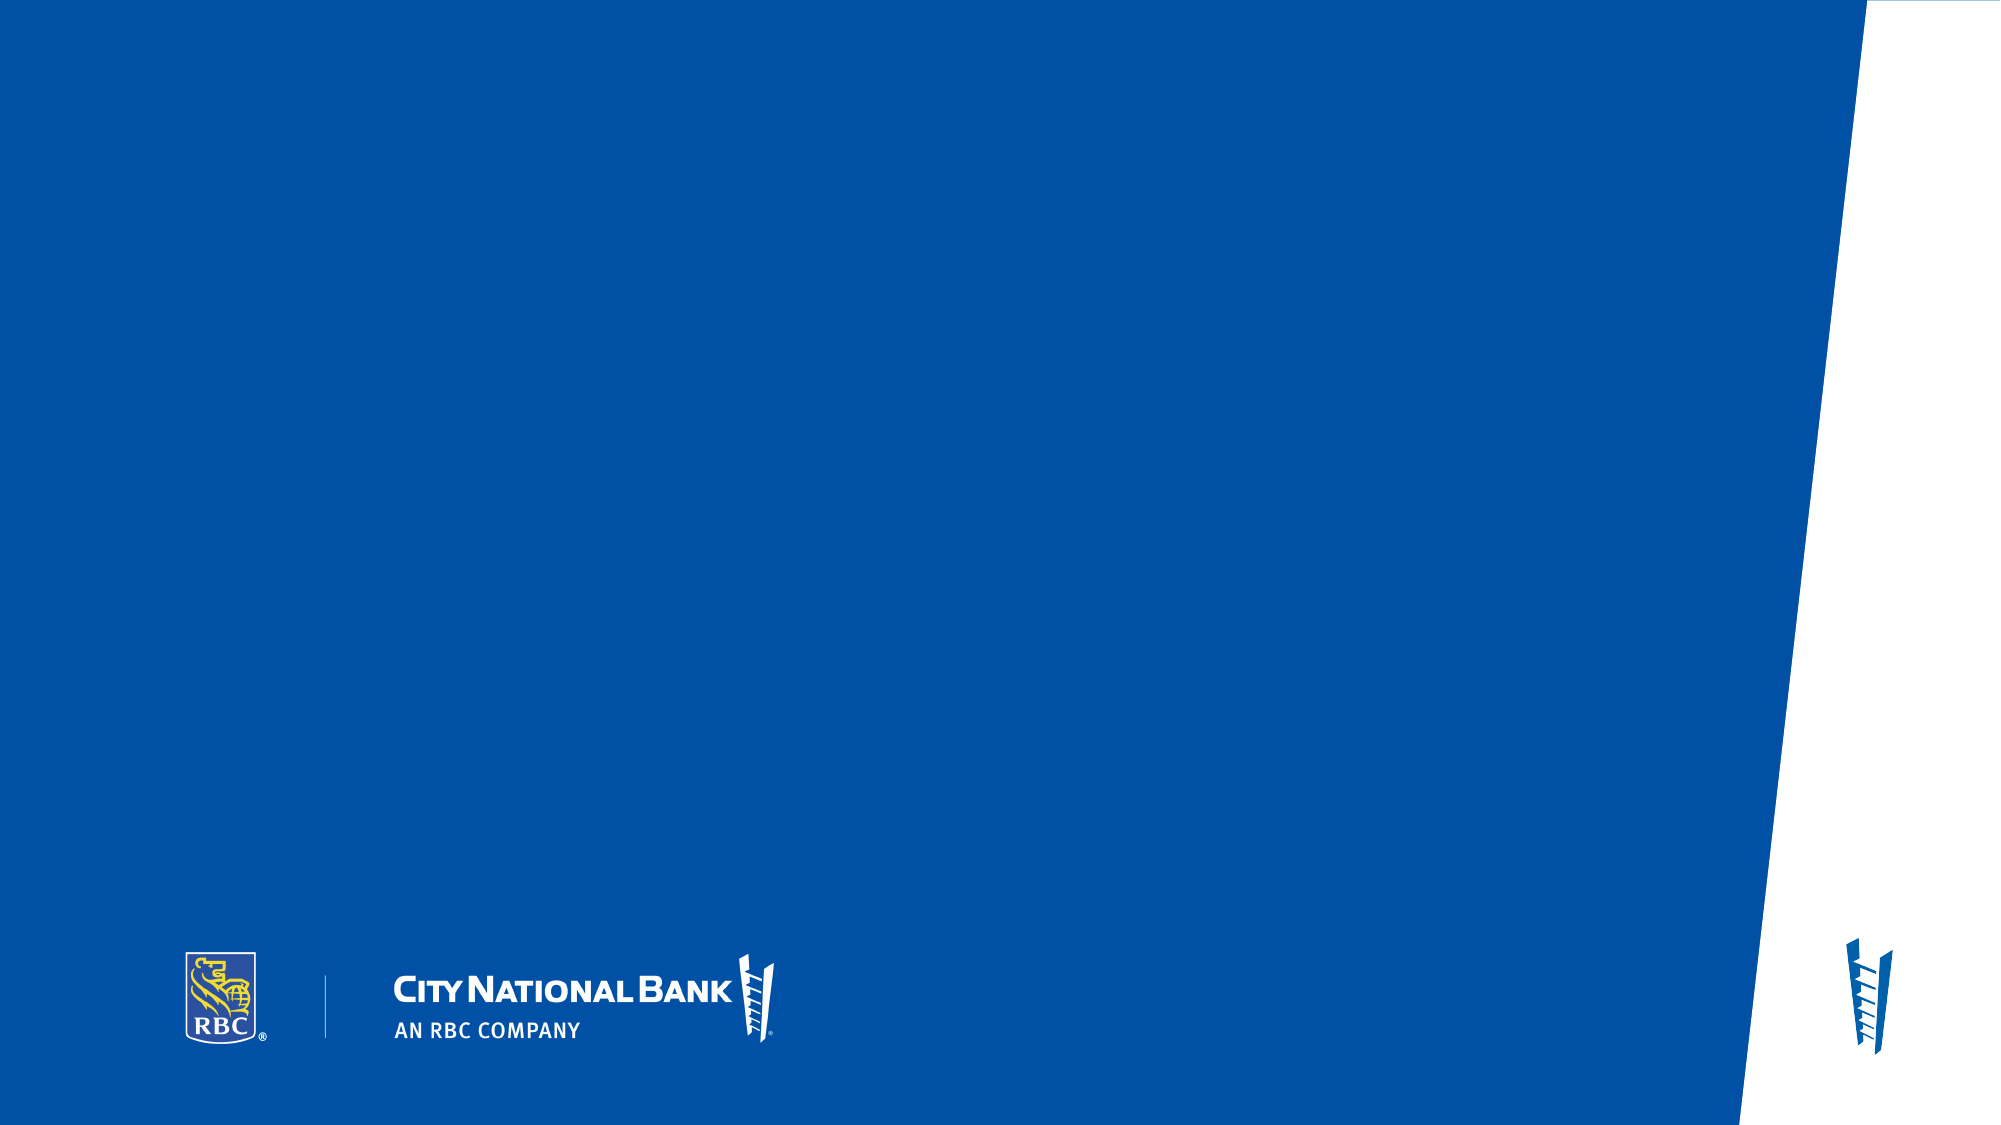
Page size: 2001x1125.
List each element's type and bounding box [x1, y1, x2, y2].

picture [185, 952, 774, 1044]
picture [1846, 938, 1893, 1055]
